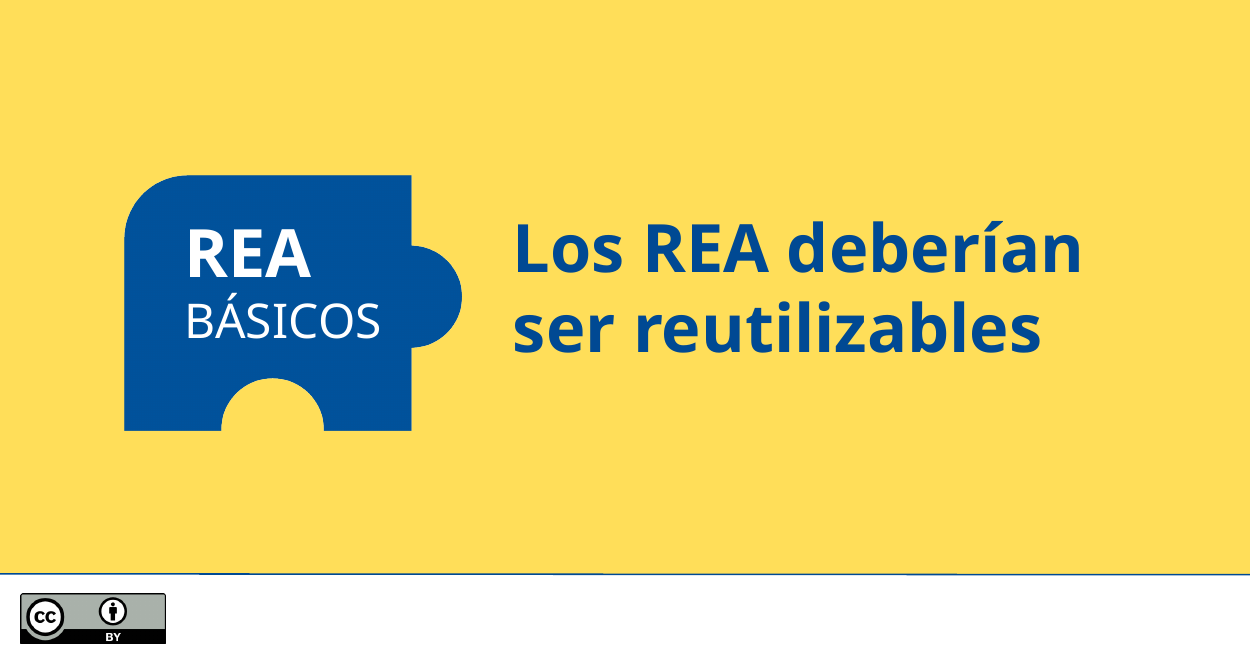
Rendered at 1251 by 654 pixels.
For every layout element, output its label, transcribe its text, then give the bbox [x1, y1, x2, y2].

picture [20, 592, 166, 645]
picture [124, 174, 462, 432]
text_box REA BÁSICOS [466, 195, 815, 364]
text_box Los REA deberían ser reutilizables [497, 190, 1250, 381]
text_box [0, 582, 1250, 654]
